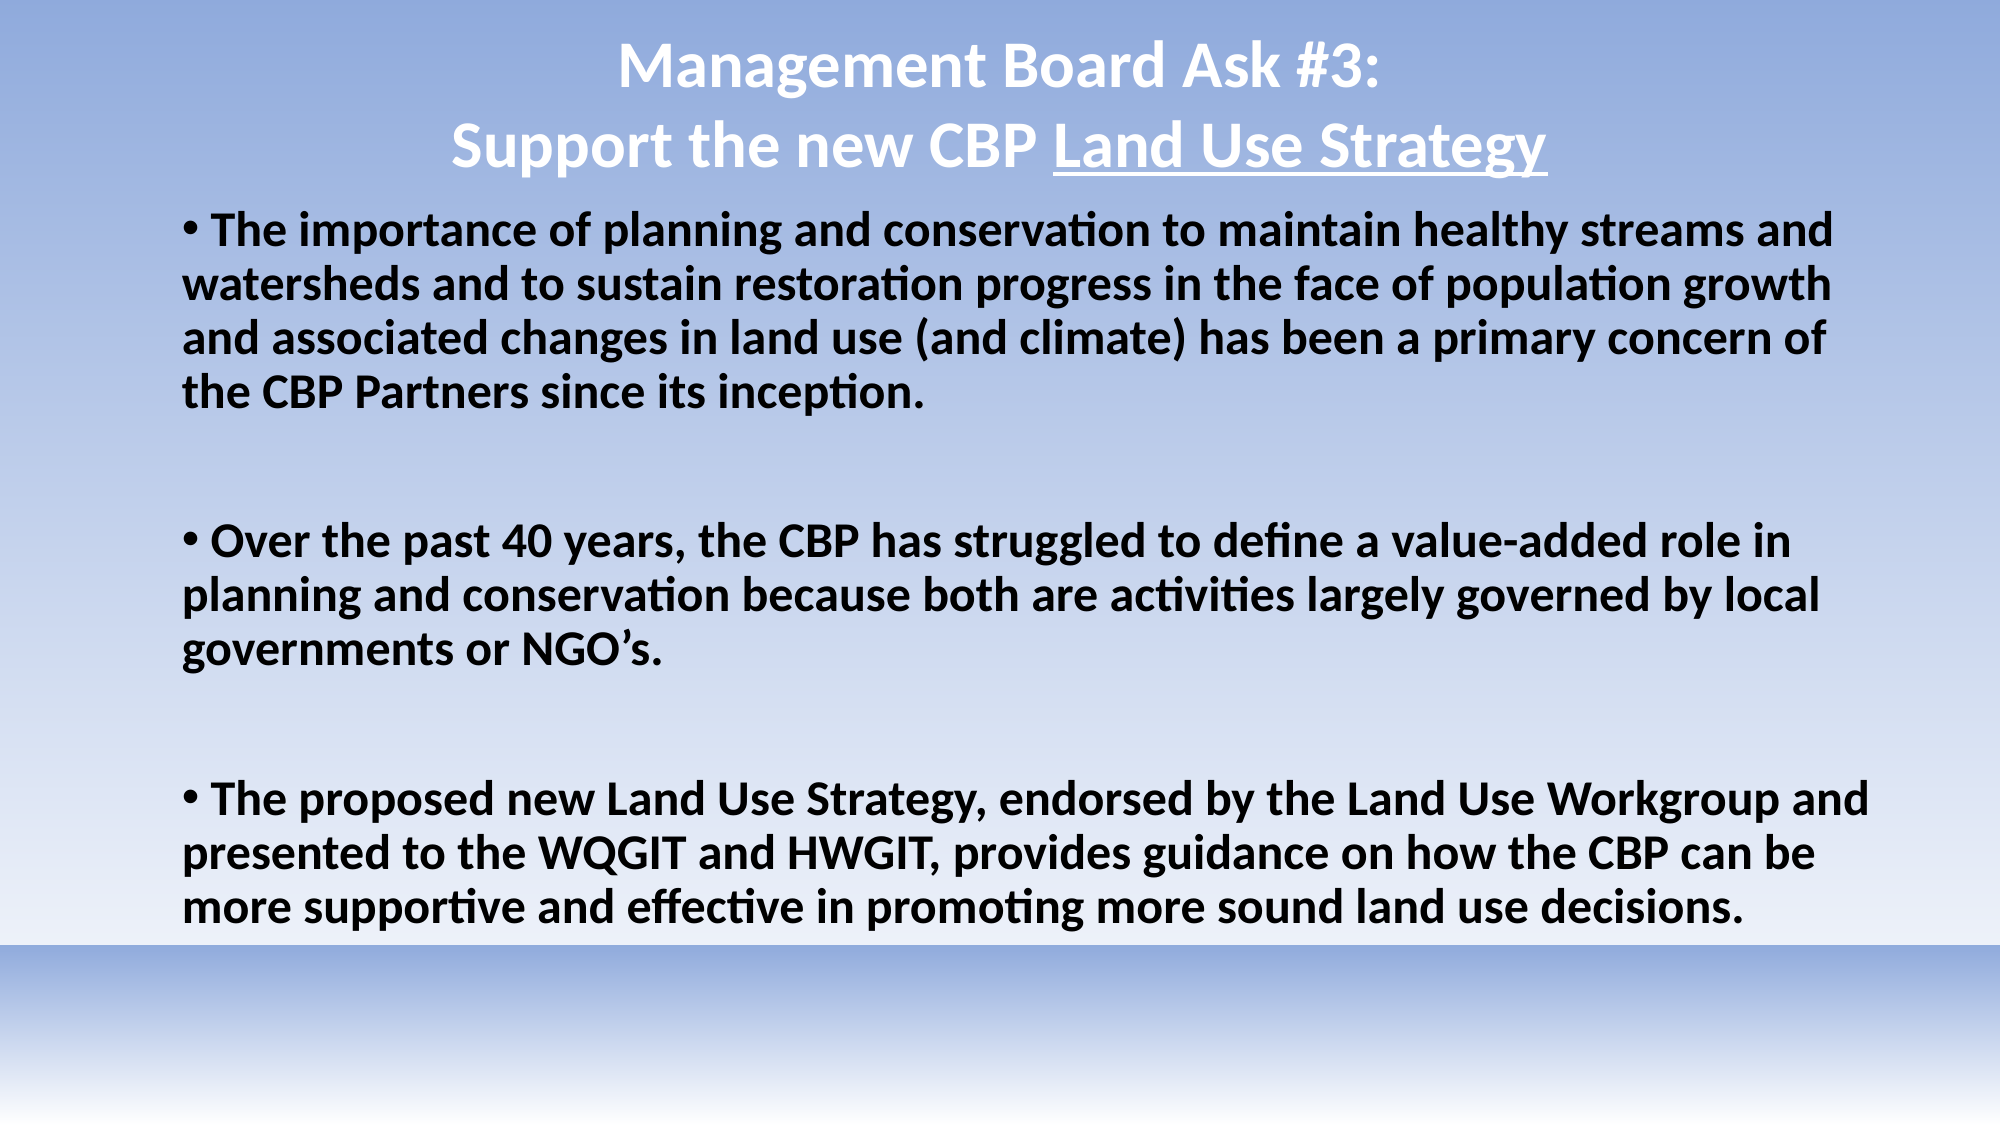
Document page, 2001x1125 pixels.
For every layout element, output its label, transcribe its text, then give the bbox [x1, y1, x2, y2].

text_box [1893, 944, 2000, 1125]
text_box The importance of planning and conservation to maintain healthy streams and watersheds and to sustain restoration progress in the face of population growth and associated changes in land use (and climate) has been a primary concern of the CBP Partners since its inception. Over the past 40 years, the CBP has struggled to define a value-added role in planning and conservation because both are activities largely governed by local governments or NGO’s. The proposed new Land Use Strategy, endorsed by the Land Use Workgroup and presented to the WQGIT and HWGIT, provides guidance on how the CBP can be more supportive and effective in promoting more sound land use decisions. [166, 195, 1893, 1125]
text_box Management Board Ask #3: Support the new CBP Land Use Strategy [436, 13, 1564, 189]
text_box [0, 944, 166, 1125]
